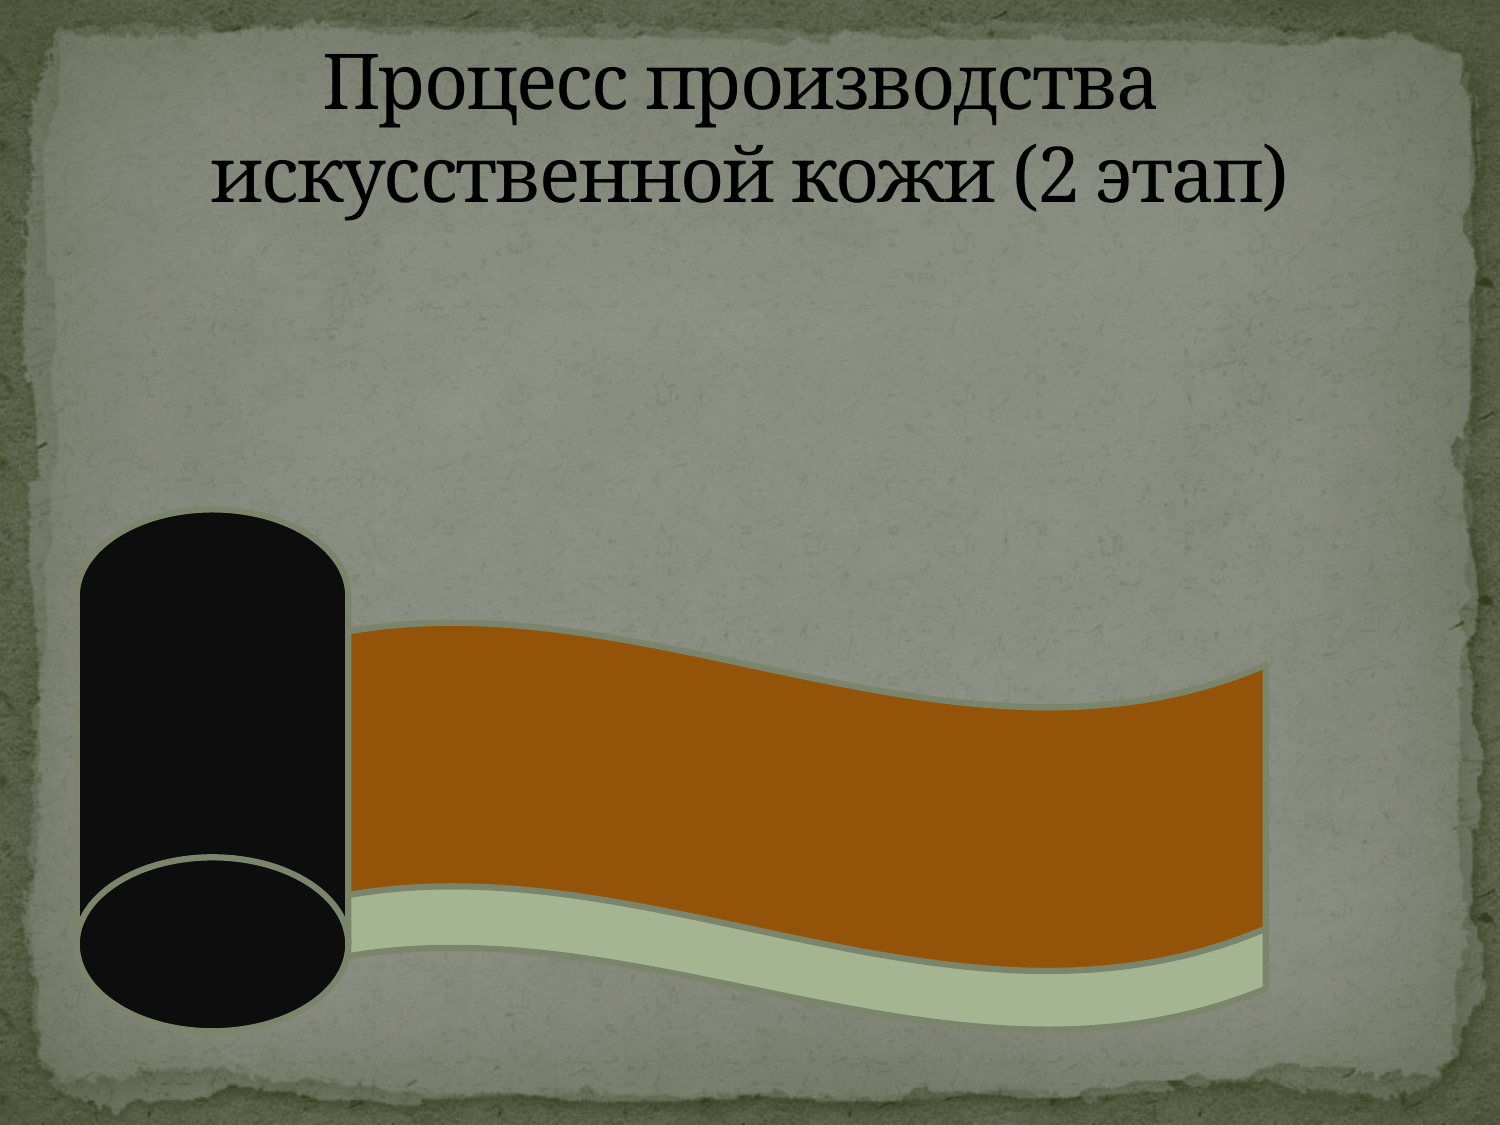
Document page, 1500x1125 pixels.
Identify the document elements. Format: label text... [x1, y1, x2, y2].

title Процесс производства искусственной кожи (2 этап) [74, 24, 1425, 225]
text_box [350, 890, 1269, 1033]
text_box [73, 506, 352, 1035]
text_box [352, 619, 1269, 975]
